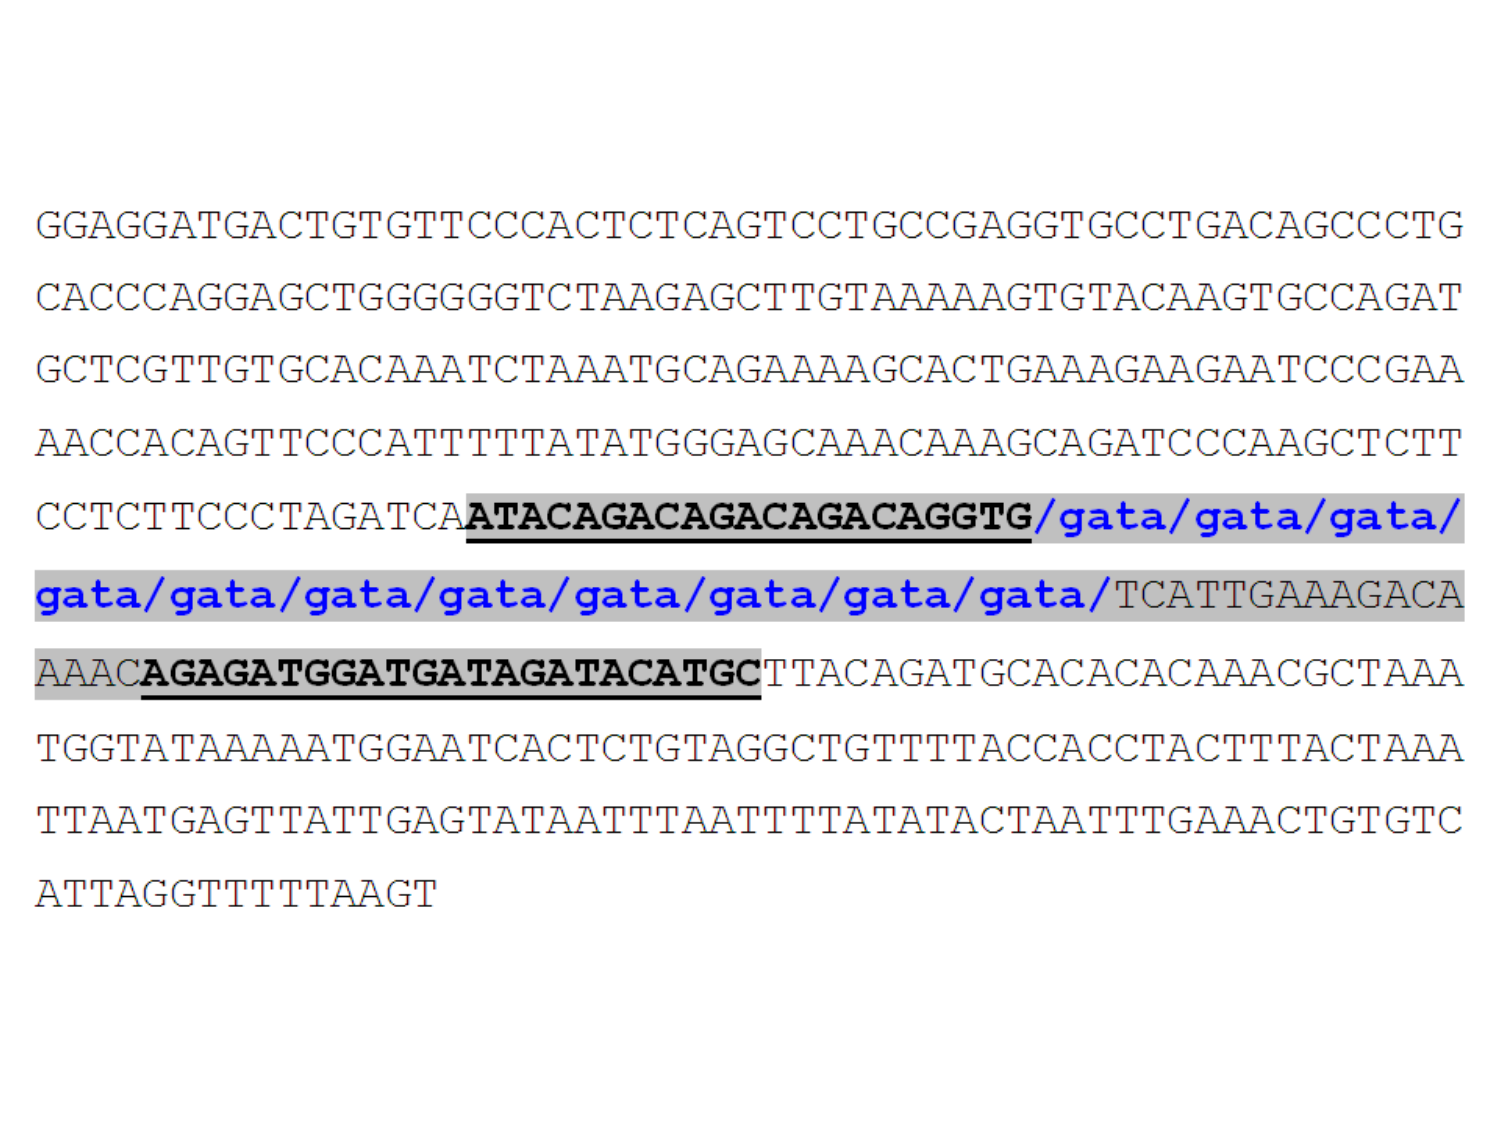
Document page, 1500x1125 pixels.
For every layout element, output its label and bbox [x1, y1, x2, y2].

picture [20, 193, 1480, 932]
